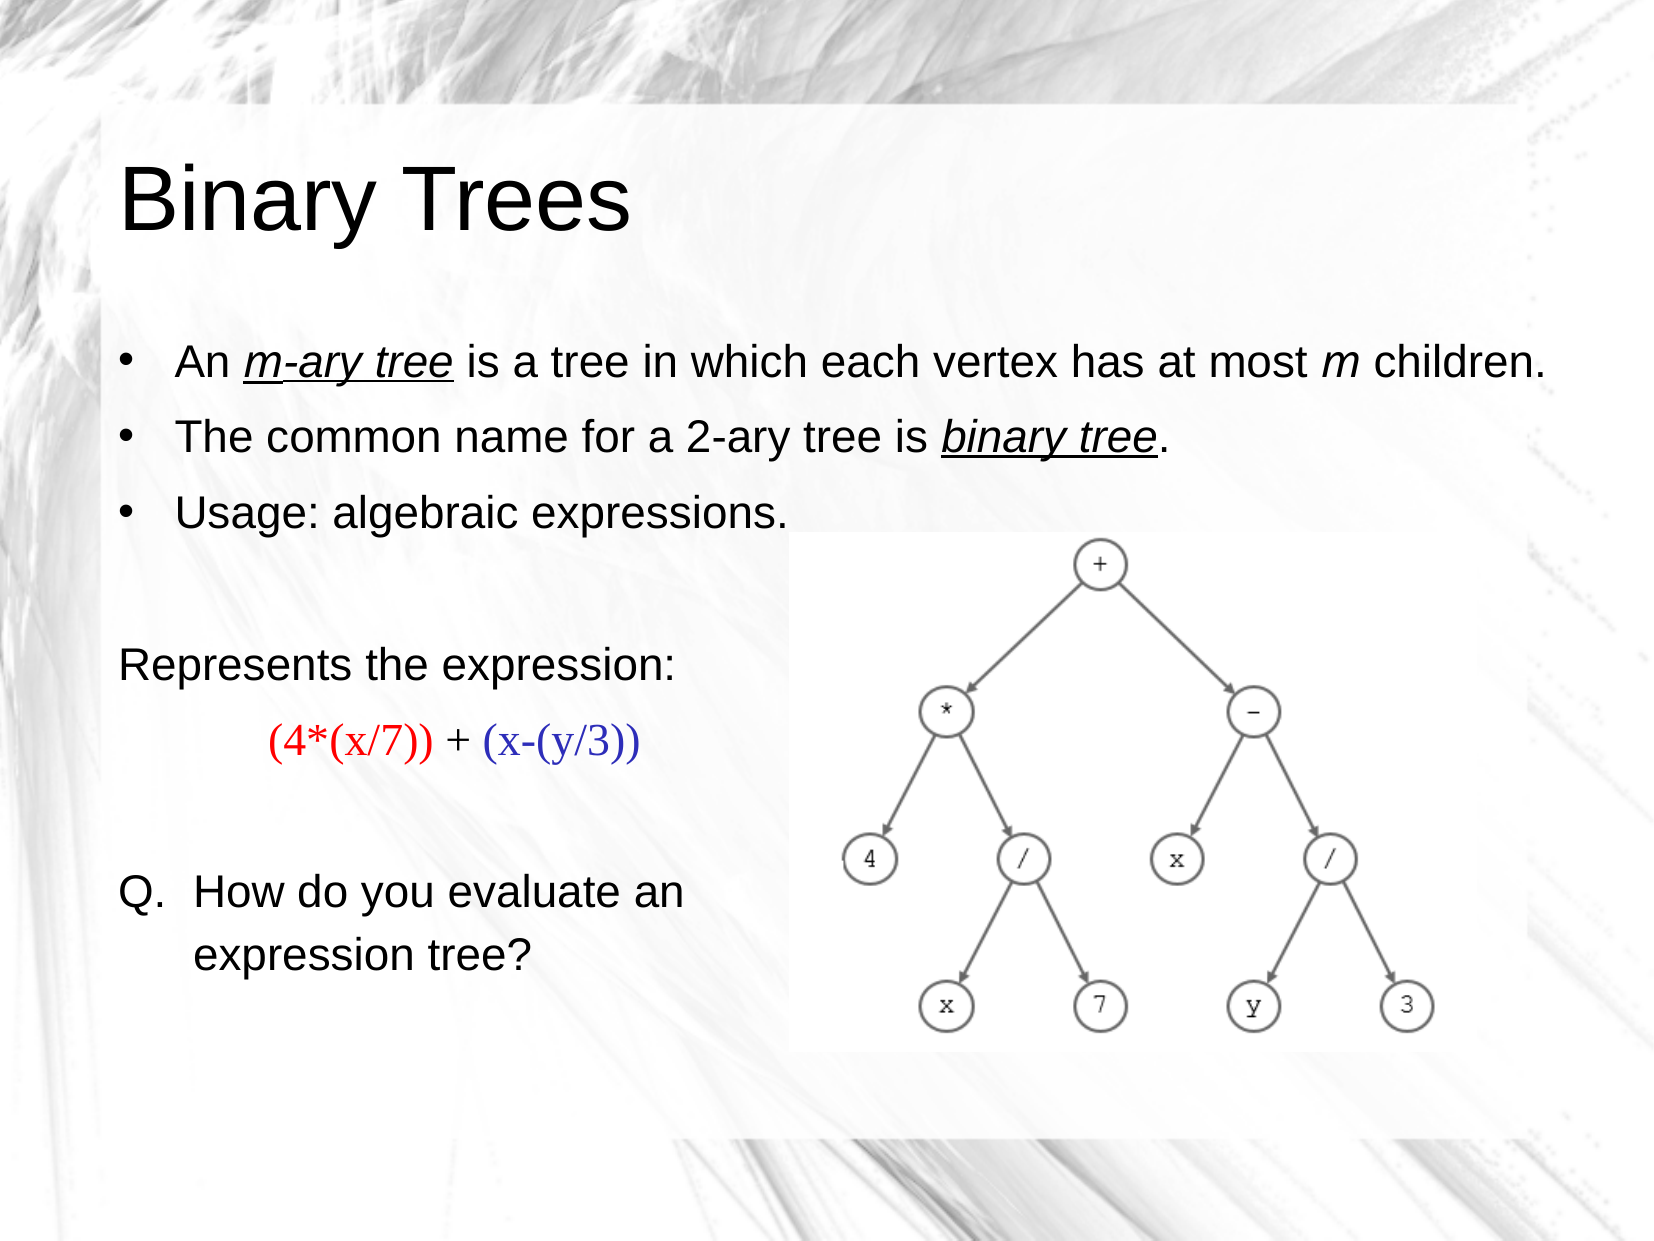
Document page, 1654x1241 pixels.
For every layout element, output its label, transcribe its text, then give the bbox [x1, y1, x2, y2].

title Binary Trees [118, 93, 1506, 299]
picture [0, 0, 1654, 1241]
list An m-ary tree is a tree in which each vertex has at most m children. The common name for a 2-ary tree is binary tree. Usage: algebraic expressions. Represents the expression: (4*(x/7)) + (x-(y/3)) How do you evaluate an expression tree? [118, 319, 1571, 1109]
